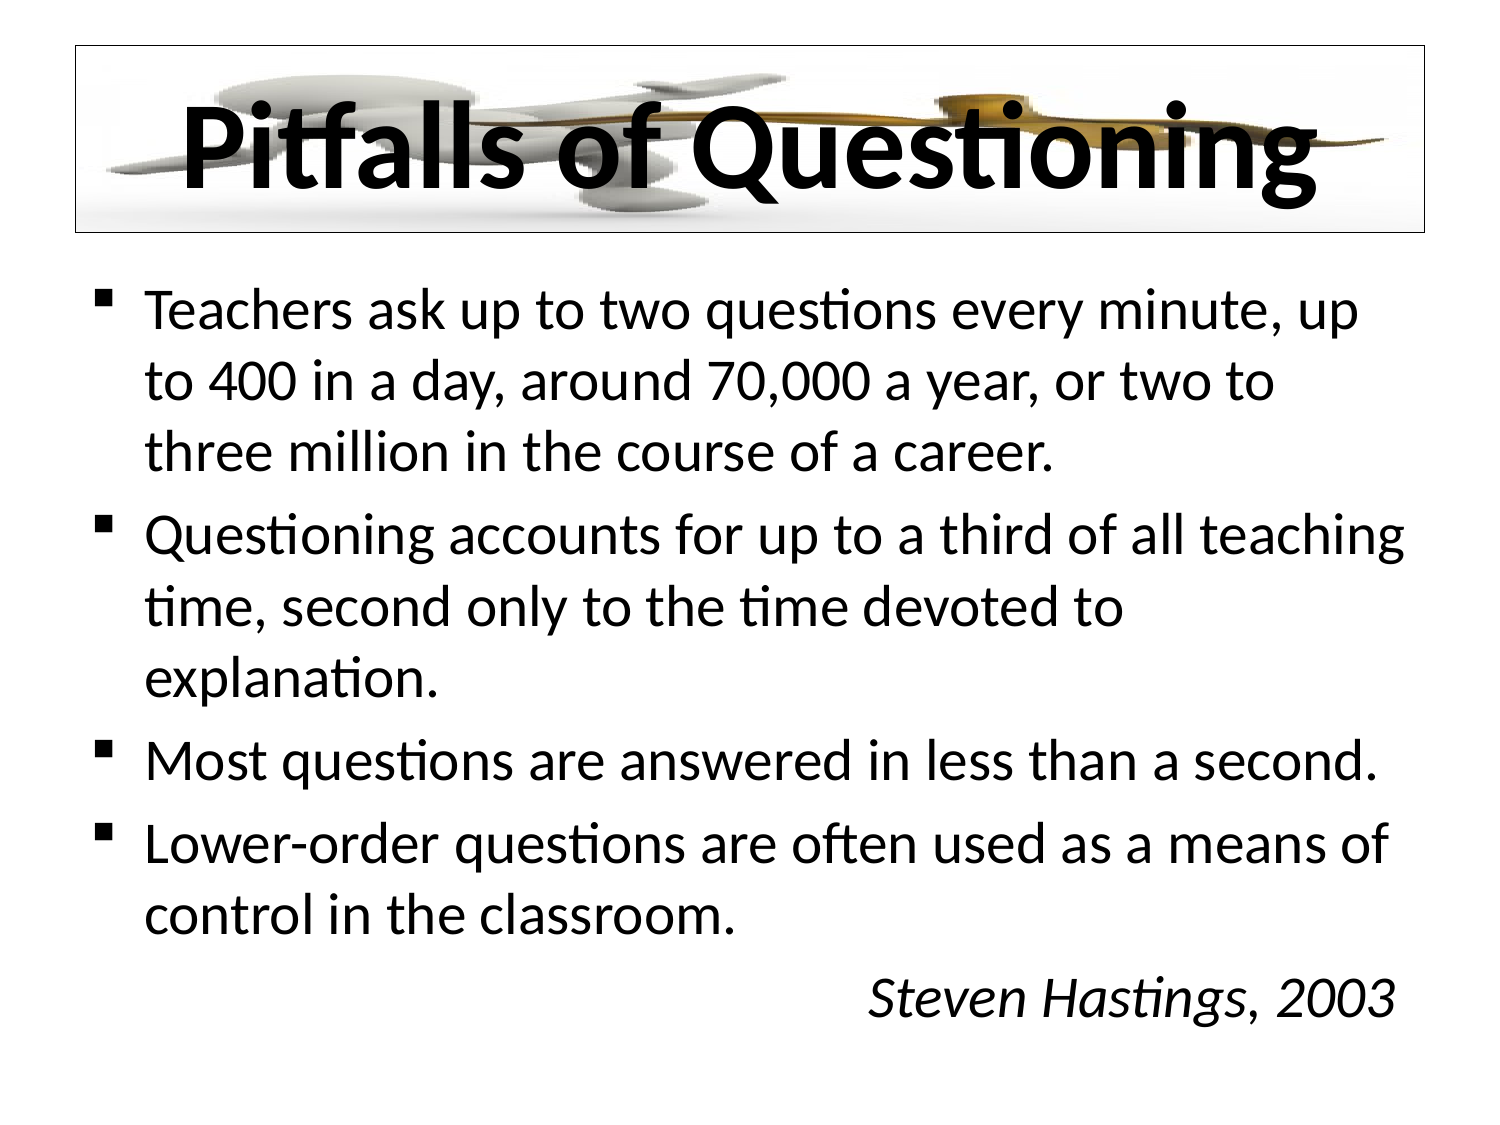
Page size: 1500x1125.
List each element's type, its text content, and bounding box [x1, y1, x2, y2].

title Pitfalls of Questioning [75, 45, 1425, 233]
list Teachers ask up to two questions every minute, up to 400 in a day, around 70,000 a year, or two to three million in the course of a career. Questioning accounts for up to a third of all teaching time, second only to the time devoted to explanation. Most questions are answered in less than a second. Lower-order questions are often used as a means of control in the classroom. Steven Hastings, 2003 [75, 262, 1425, 1083]
